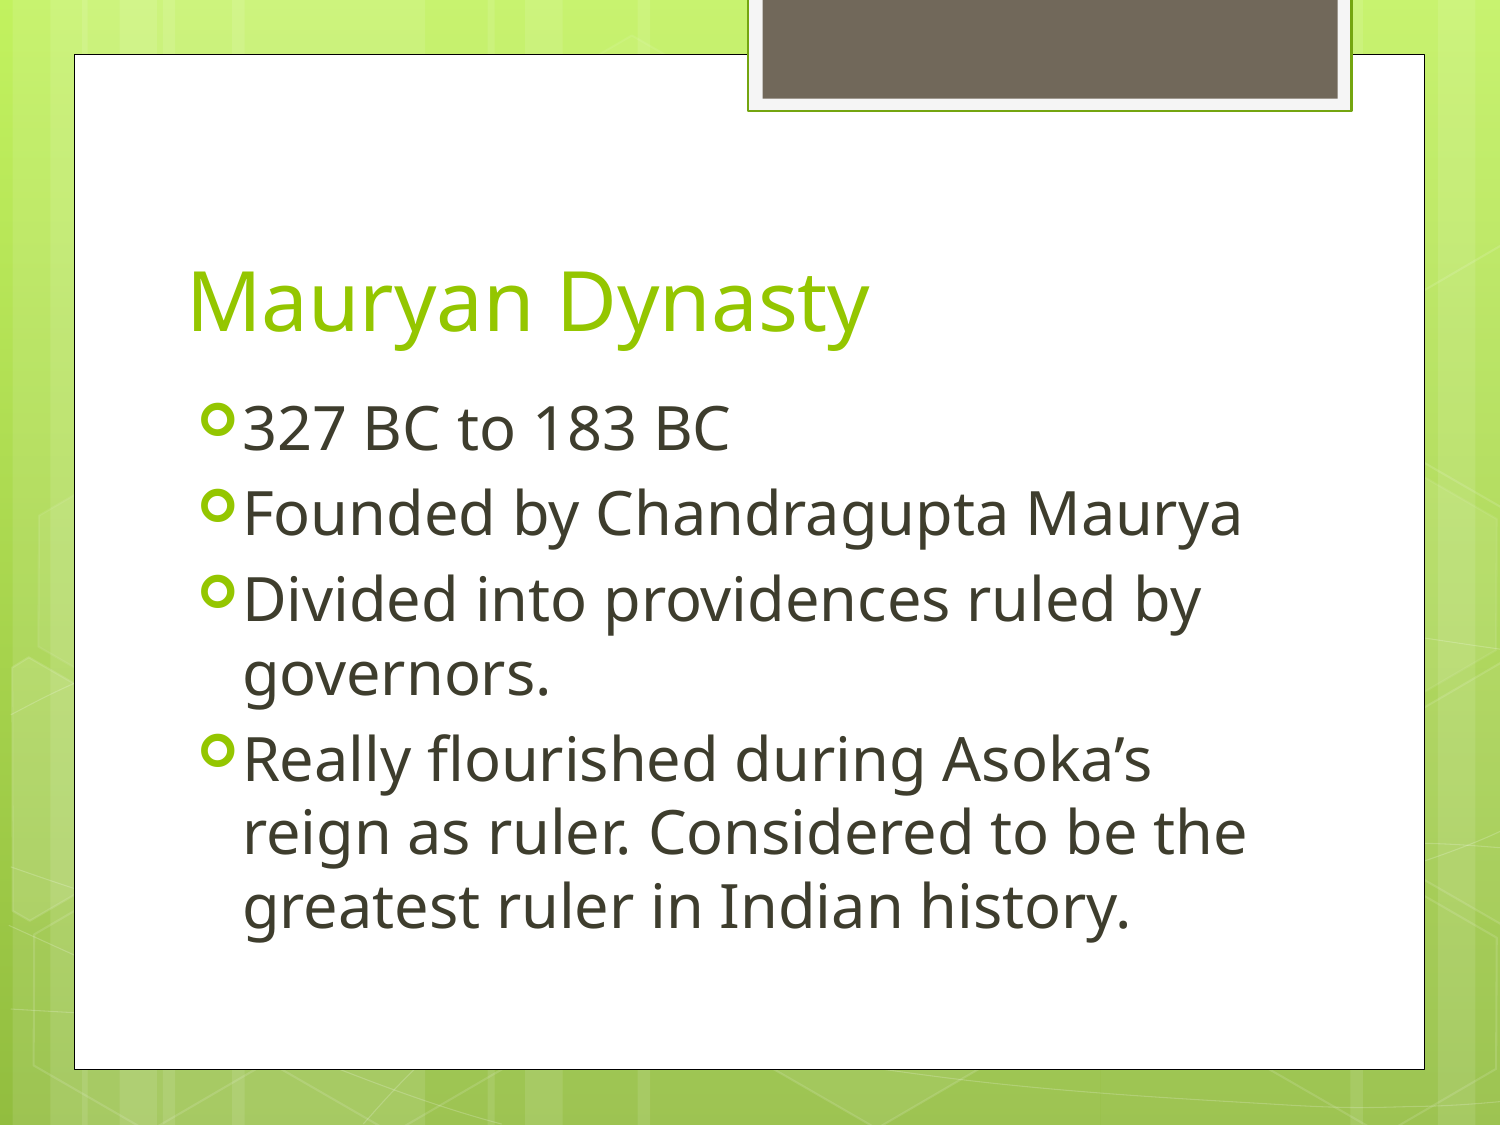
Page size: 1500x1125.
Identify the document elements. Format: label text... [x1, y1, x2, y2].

list 327 BC to 183 BC Founded by Chandragupta Maurya Divided into providences ruled by governors. Really flourished during Asoka’s reign as ruler. Considered to be the greatest ruler in Indian history. [171, 381, 1283, 957]
title Mauryan Dynasty [171, 168, 1324, 357]
